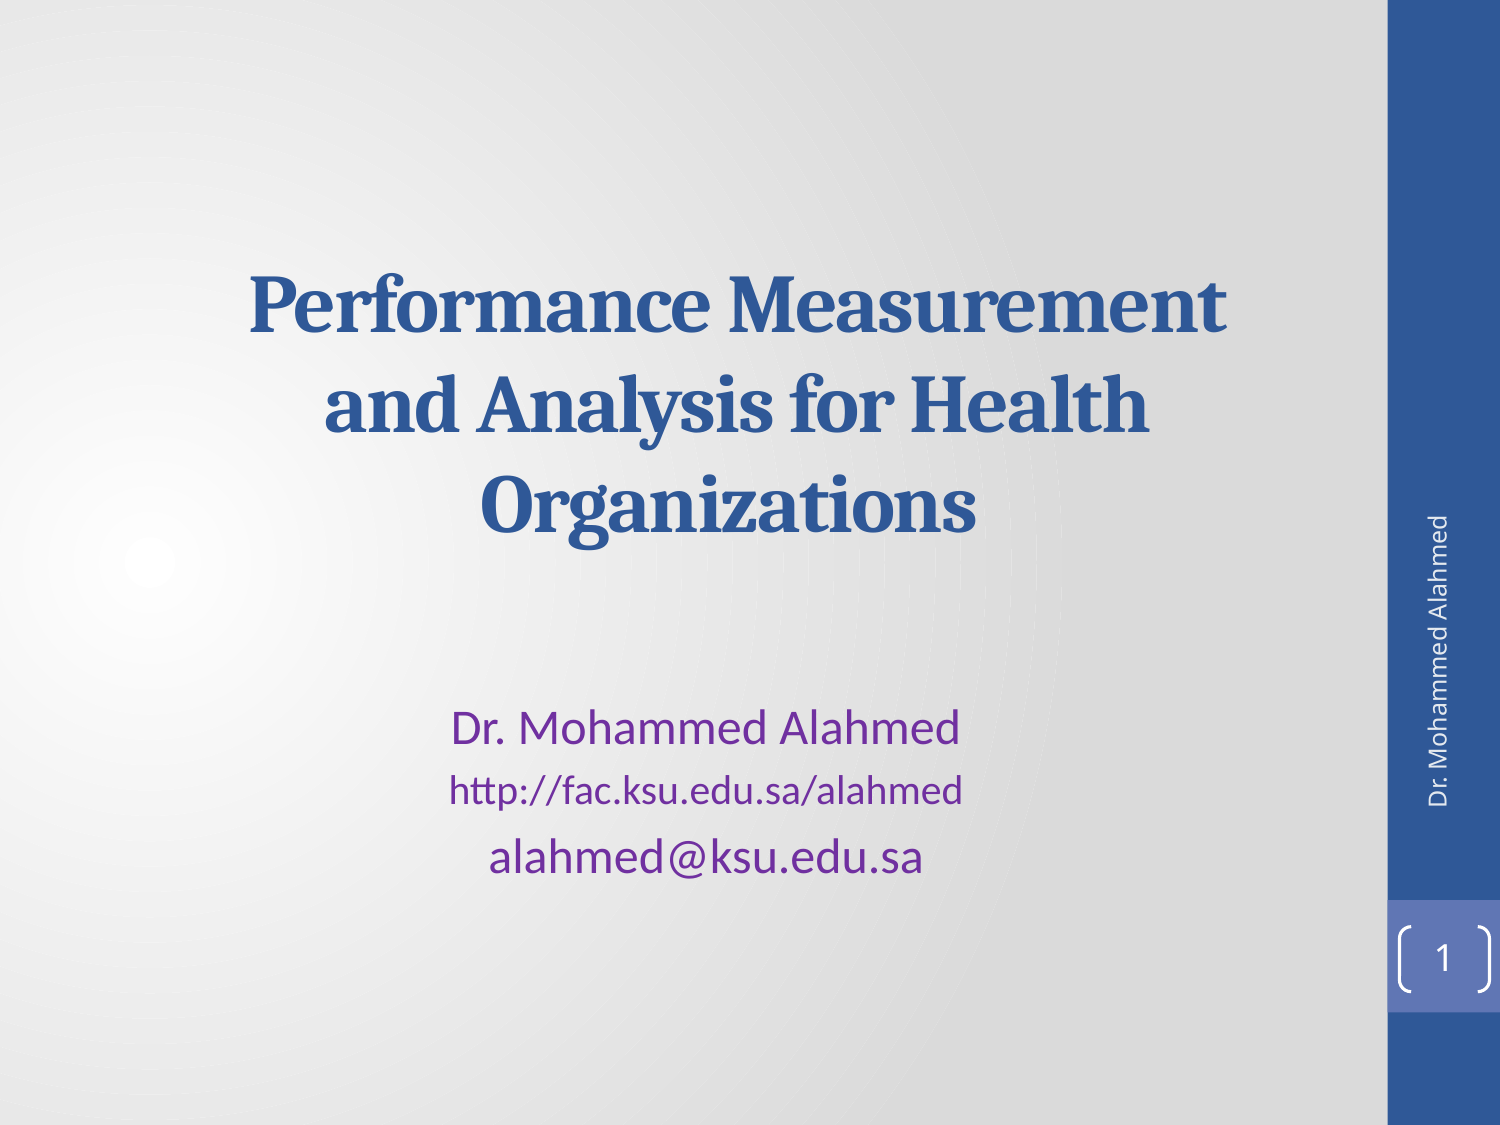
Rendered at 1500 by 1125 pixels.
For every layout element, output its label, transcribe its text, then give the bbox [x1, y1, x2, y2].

footer Dr. Mohammed Alahmed [1408, 500, 1469, 889]
title Performance Measurement and Analysis for Health Organizations [212, 356, 1263, 557]
slide_number 1 [1397, 925, 1492, 994]
subtitle Dr. Mohammed Alahmed http://fac.ksu.edu.sa/alahmed alahmed@ksu.edu.sa [300, 687, 1113, 994]
